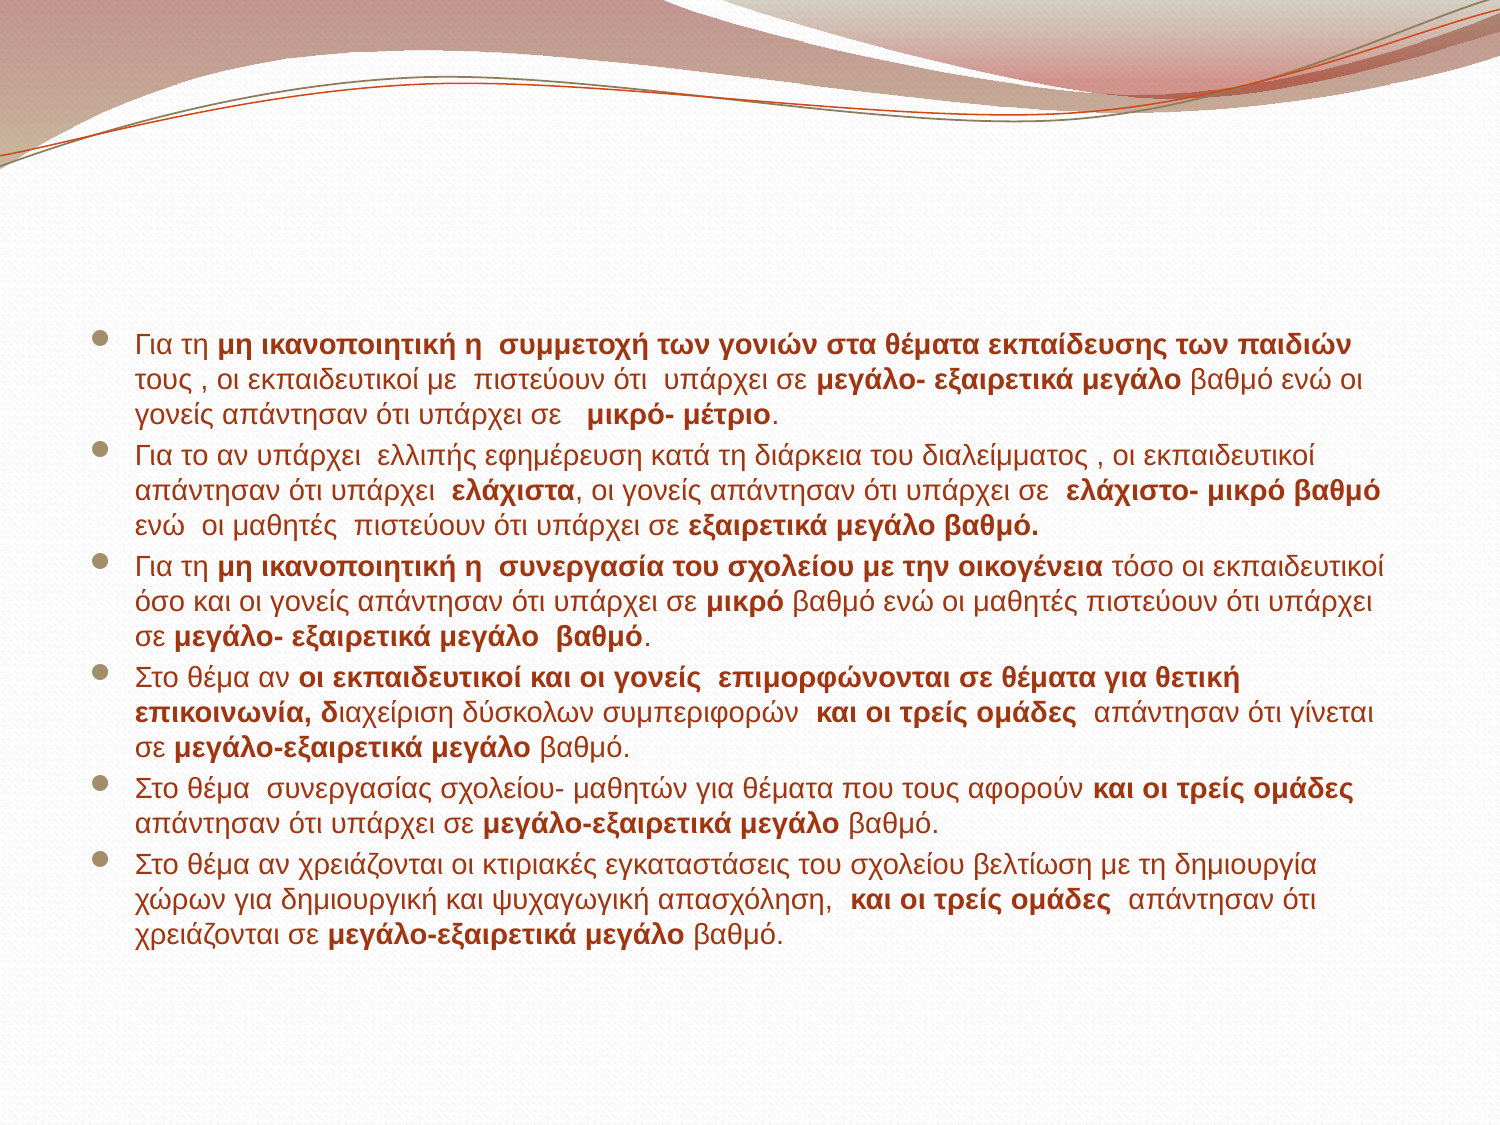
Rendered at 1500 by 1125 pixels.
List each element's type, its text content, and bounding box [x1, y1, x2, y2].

list Για τη μη ικανοποιητική η συμμετοχή των γονιών στα θέματα εκπαίδευσης των παιδιών τους , οι εκπαιδευτικοί με πιστεύουν ότι υπάρχει σε μεγάλο- εξαιρετικά μεγάλο βαθμό ενώ οι γονείς απάντησαν ότι υπάρχει σε μικρό- μέτριο. Για το αν υπάρχει ελλιπής εφημέρευση κατά τη διάρκεια του διαλείμματος , οι εκπαιδευτικοί απάντησαν ότι υπάρχει ελάχιστα, οι γονείς απάντησαν ότι υπάρχει σε ελάχιστο- μικρό βαθμό ενώ οι μαθητές πιστεύουν ότι υπάρχει σε εξαιρετικά μεγάλο βαθμό. Για τη μη ικανοποιητική η συνεργασία του σχολείου με την οικογένεια τόσο οι εκπαιδευτικοί όσο και οι γονείς απάντησαν ότι υπάρχει σε μικρό βαθμό ενώ οι μαθητές πιστεύουν ότι υπάρχει σε μεγάλο- εξαιρετικά μεγάλο βαθμό. Στο θέμα αν οι εκπαιδευτικοί και οι γονείς επιμορφώνονται σε θέματα για θετική επικοινωνία, διαχείριση δύσκολων συμπεριφορών και οι τρείς ομάδες απάντησαν ότι γίνεται σε μεγάλο-εξαιρετικά μεγάλο βαθμό. Στο θέμα συνεργασίας σχολείου- μαθητών για θέματα που τους αφορούν και οι τρείς ομάδες απάντησαν ότι υπάρχει σε μεγάλο-εξαιρετικά μεγάλο βαθμό. Στο θέμα αν χρειάζονται οι κτιριακές εγκαταστάσεις του σχολείου βελτίωση με τη δημιουργία χώρων για δημιουργική και ψυχαγωγική απασχόληση, και οι τρείς ομάδες απάντησαν ότι χρειάζονται σε μεγάλο-εξαιρετικά μεγάλο βαθμό. [75, 317, 1425, 1038]
